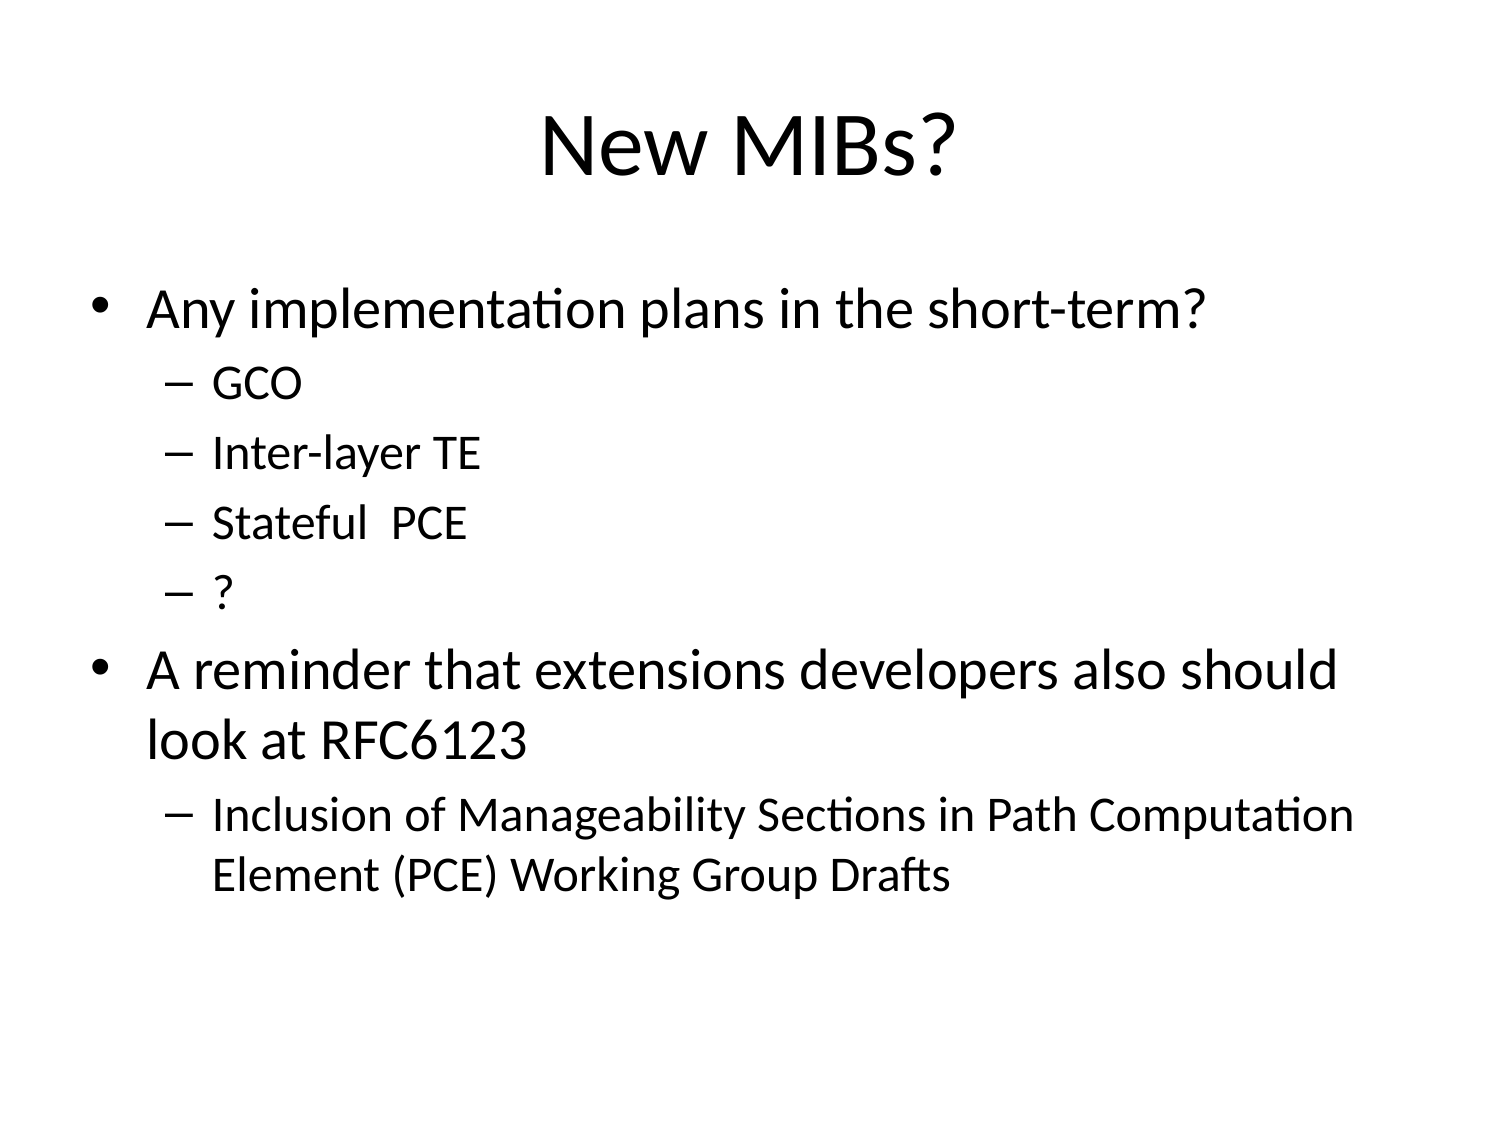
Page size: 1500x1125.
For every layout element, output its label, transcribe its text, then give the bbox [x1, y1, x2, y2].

title New MIBs? [75, 45, 1425, 233]
list Any implementation plans in the short-term? GCO Inter-layer TE Stateful PCE ? A reminder that extensions developers also should look at RFC6123 Inclusion of Manageability Sections in Path Computation Element (PCE) Working Group Drafts [75, 262, 1425, 1005]
